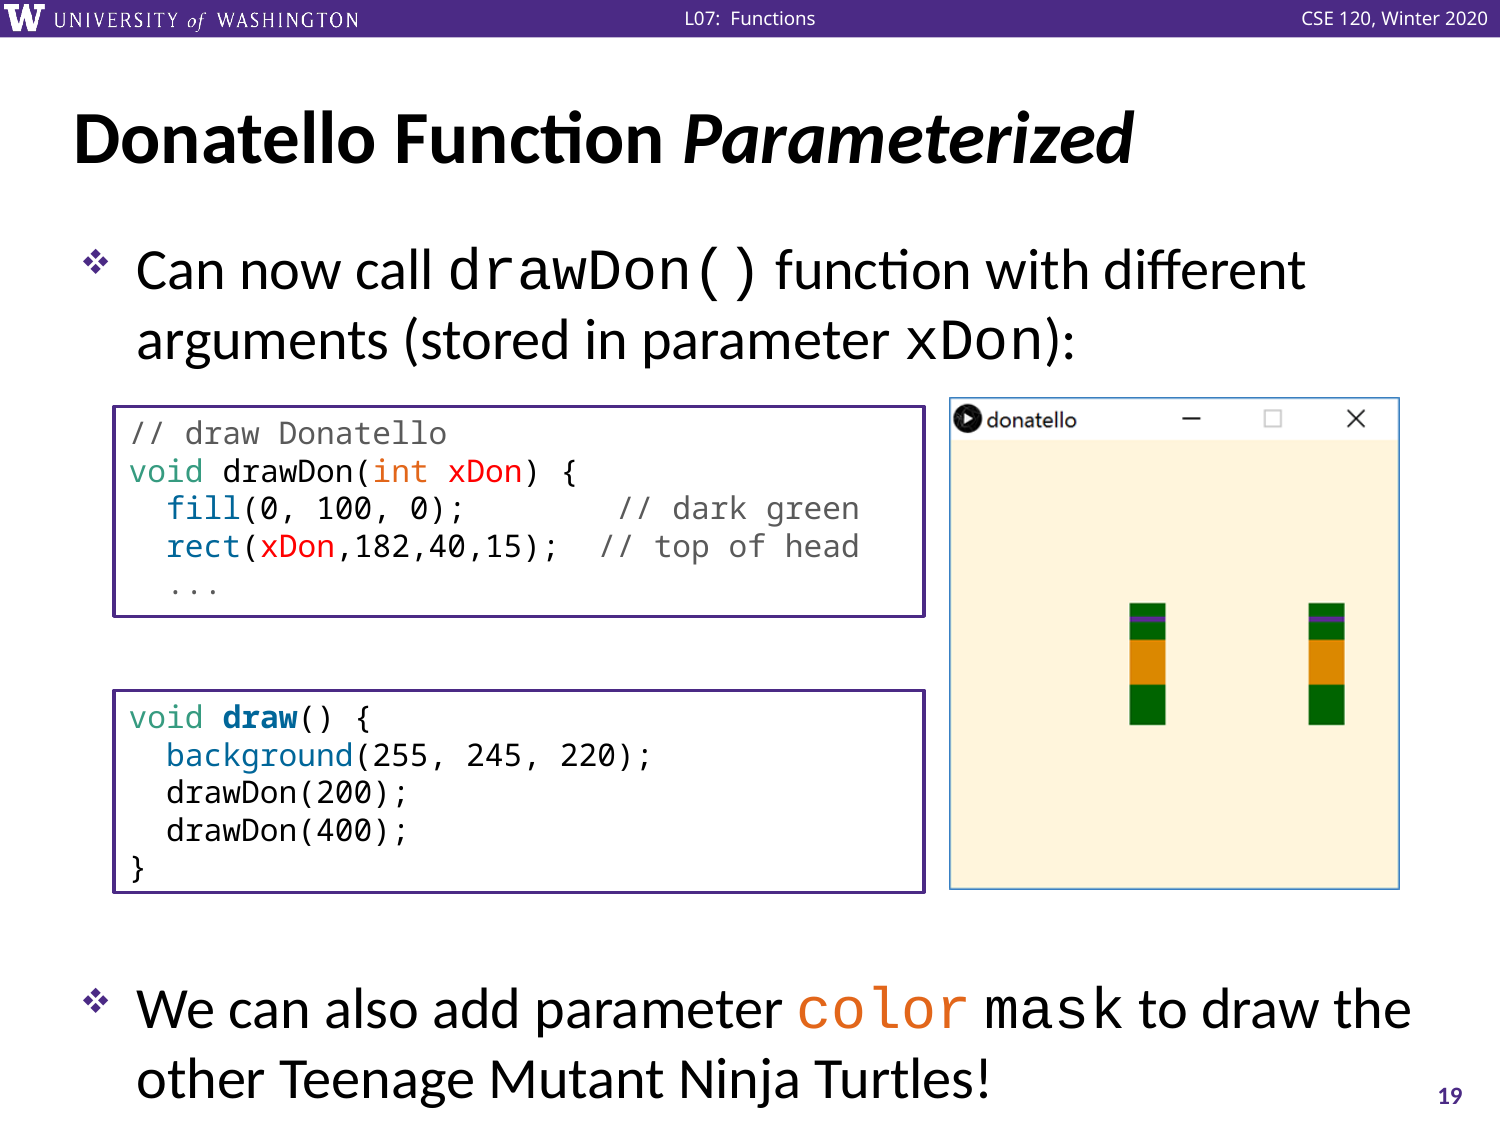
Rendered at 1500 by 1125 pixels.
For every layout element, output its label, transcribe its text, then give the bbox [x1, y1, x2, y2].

text_box void draw() { background(255, 245, 220); drawDon(200); drawDon(400); } [114, 690, 924, 893]
text_box // draw Donatello void drawDon(int xDon) { fill(0, 100, 0); // dark green rect(xDon,182,40,15); // top of head ... [114, 406, 924, 617]
title Donatello Function Parameterized [58, 71, 1438, 197]
picture [4, 4, 358, 32]
picture [949, 397, 1400, 890]
slide_number 19 [1400, 1065, 1500, 1125]
list Can now call drawDon() function with different arguments (stored in parameter xDon): We can also add parameter color mask to draw the other Teenage Mutant Ninja Turtles! [64, 223, 1438, 1040]
